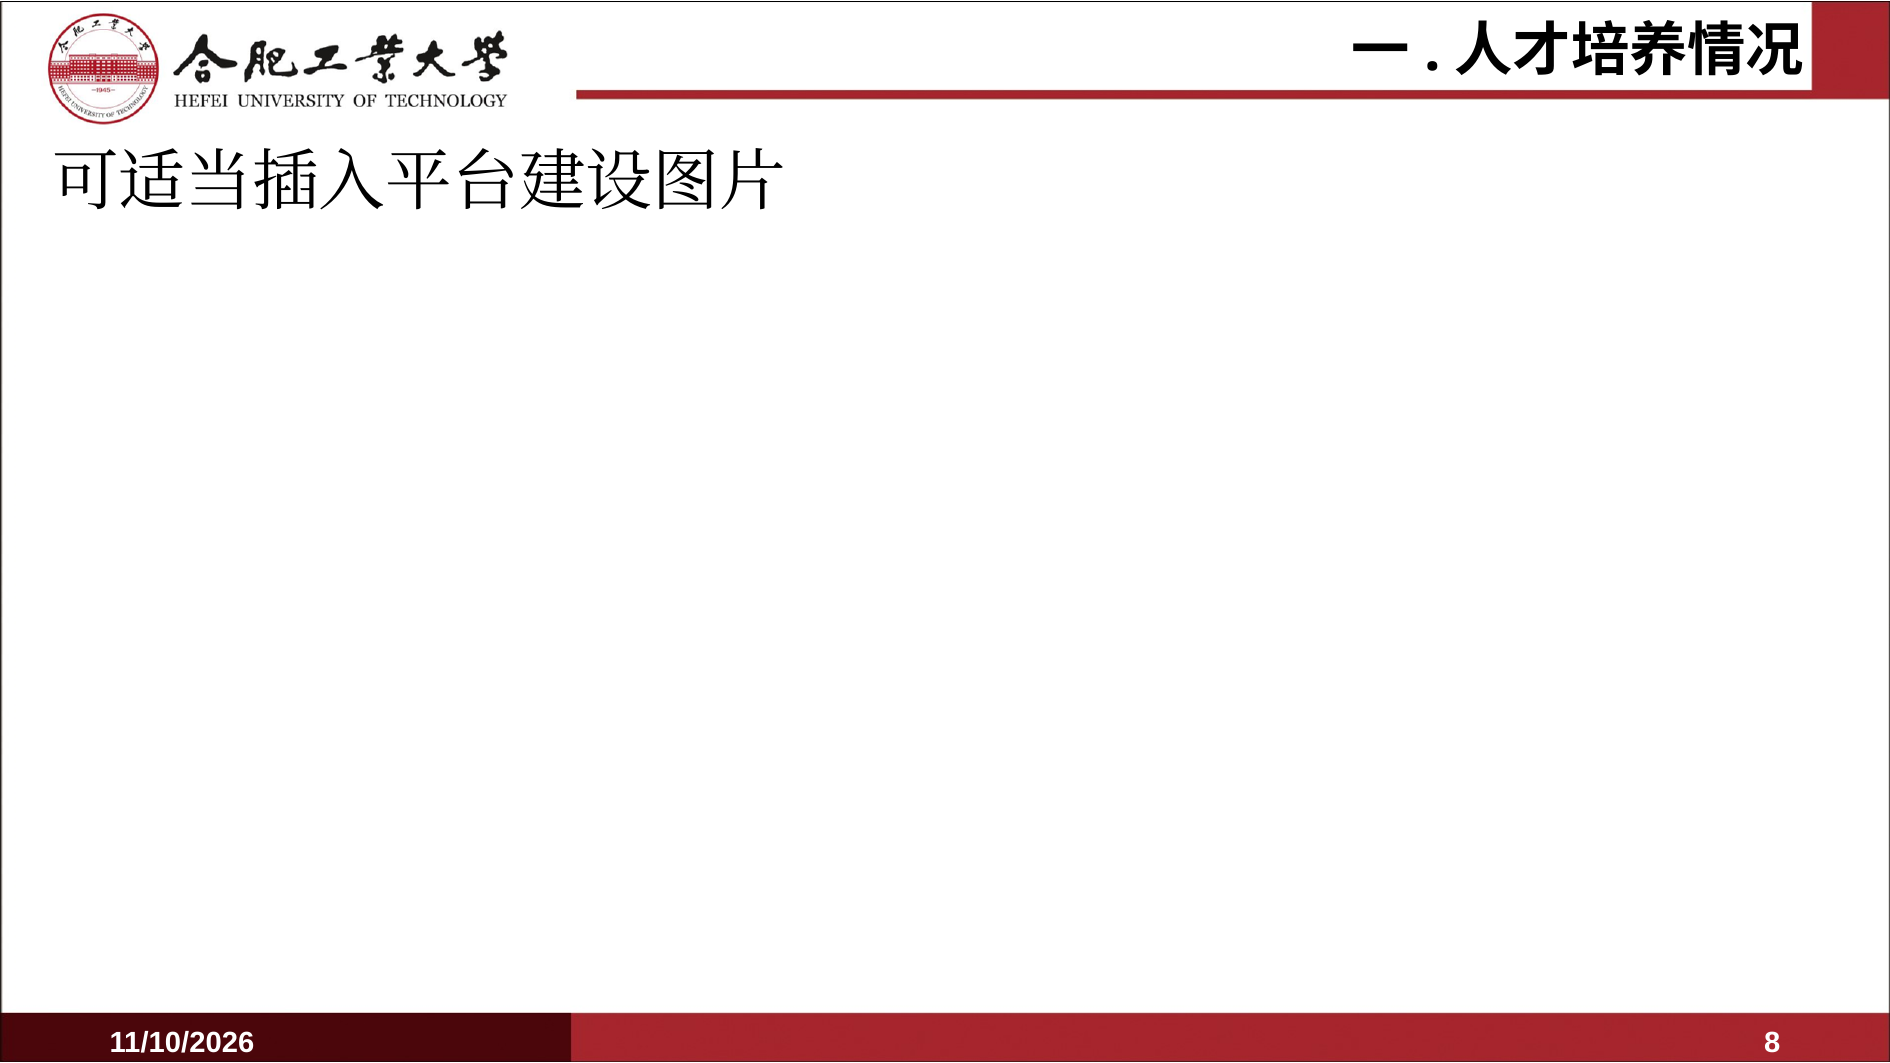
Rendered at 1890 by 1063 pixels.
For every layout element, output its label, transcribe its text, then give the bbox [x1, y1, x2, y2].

picture [0, 1, 1890, 1062]
title 一.人才培养情况 [587, 0, 1820, 95]
slide_number 7 [1354, 1015, 1796, 1063]
list 可适当插入平台建设图片 [37, 129, 1838, 981]
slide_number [94, 1015, 536, 1063]
